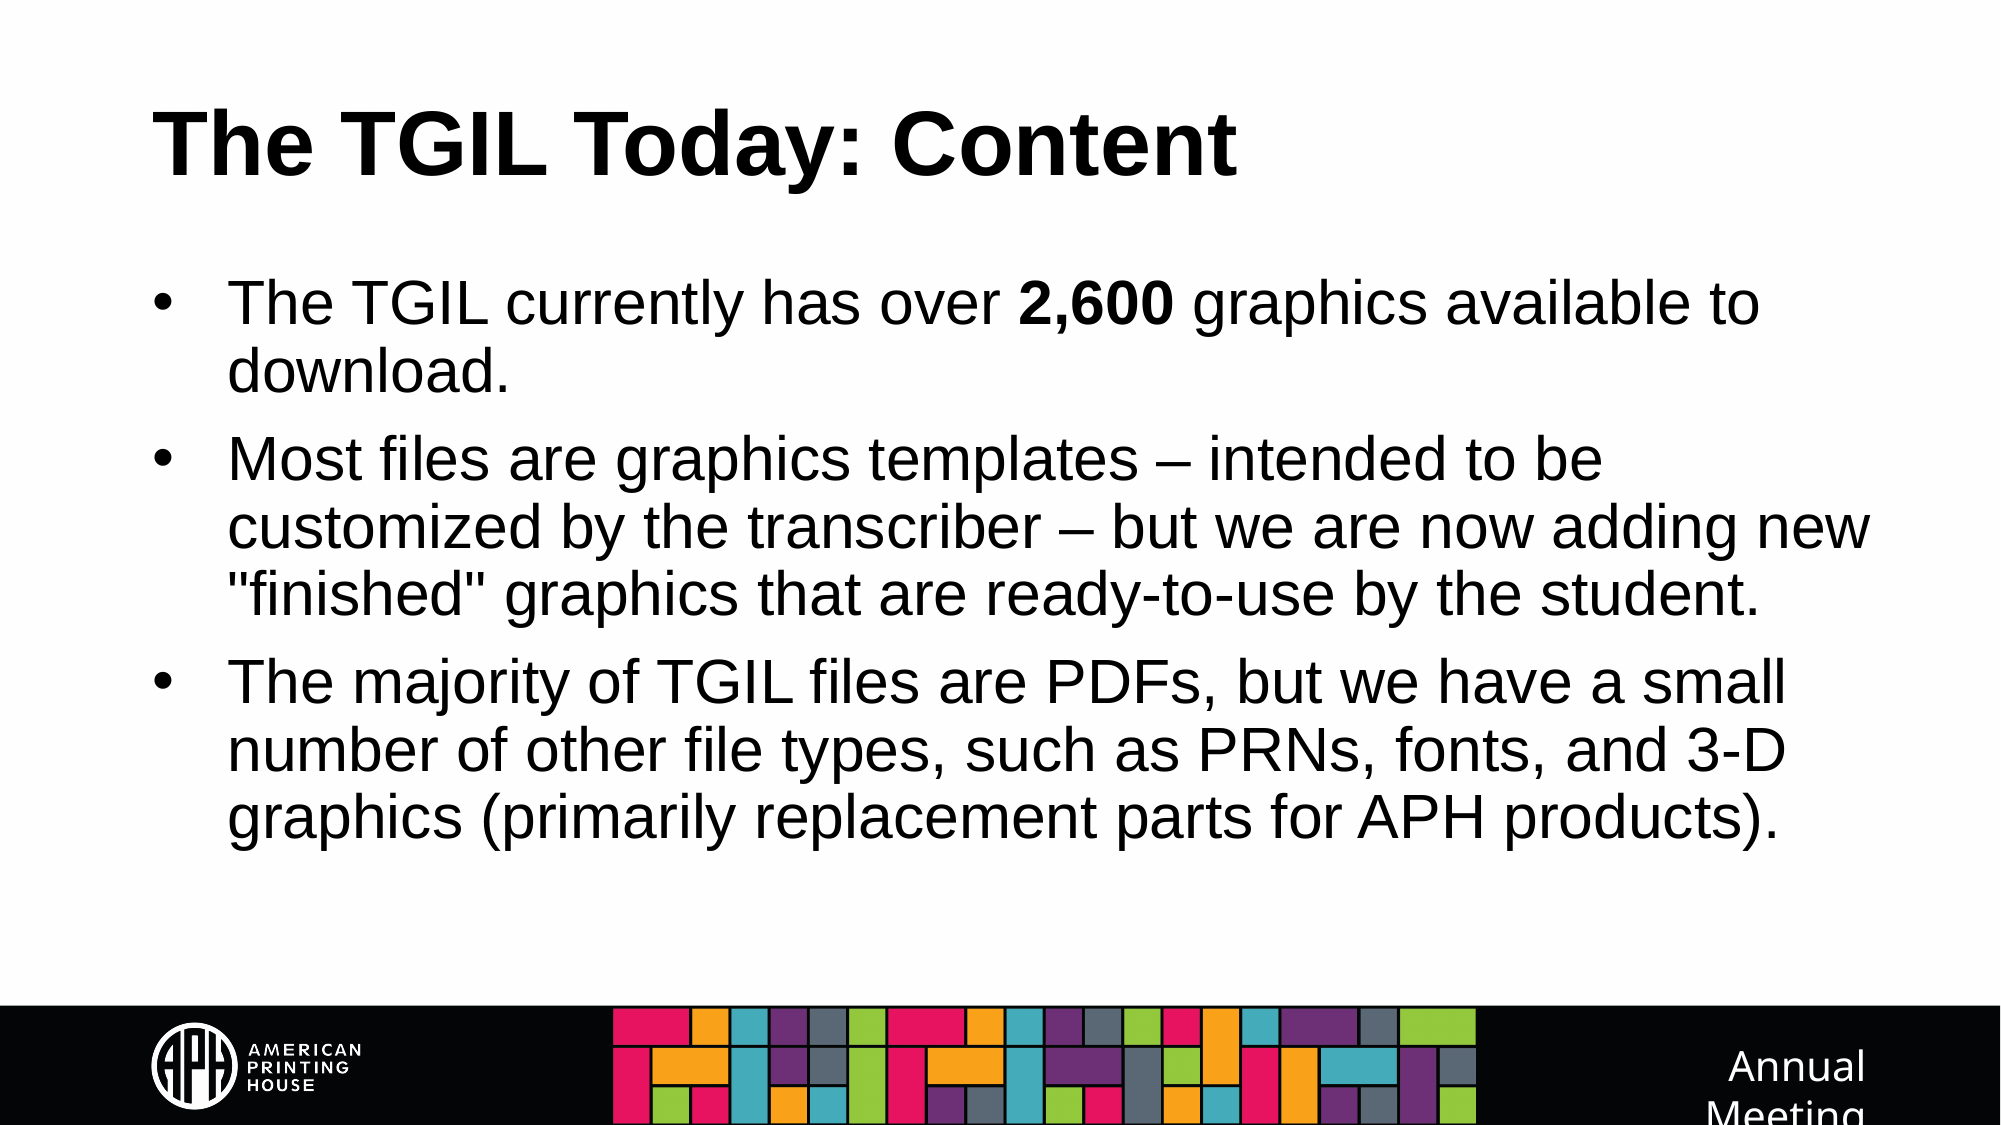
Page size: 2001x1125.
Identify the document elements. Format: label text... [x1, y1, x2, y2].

picture [1748, 1111, 1760, 1118]
picture [1727, 1107, 1734, 1125]
picture [1711, 1105, 1719, 1125]
list The TGIL currently has over 2,600 graphics available to download. Most files are graphics templates – intended to be customized by the transcriber – but we are now adding new "finished" graphics that are ready-to-use by the student. The majority of TGIL files are PDFs, but we have a small number of other file types, such as PRNs, fonts, and 3-D graphics (primarily replacement parts for APH products). [137, 263, 1897, 955]
title The TGIL Today: Content [137, 59, 1863, 232]
picture [0, 0, 2001, 1125]
picture [1846, 1111, 1858, 1125]
picture [1821, 1111, 1833, 1125]
picture [1771, 1111, 1783, 1118]
